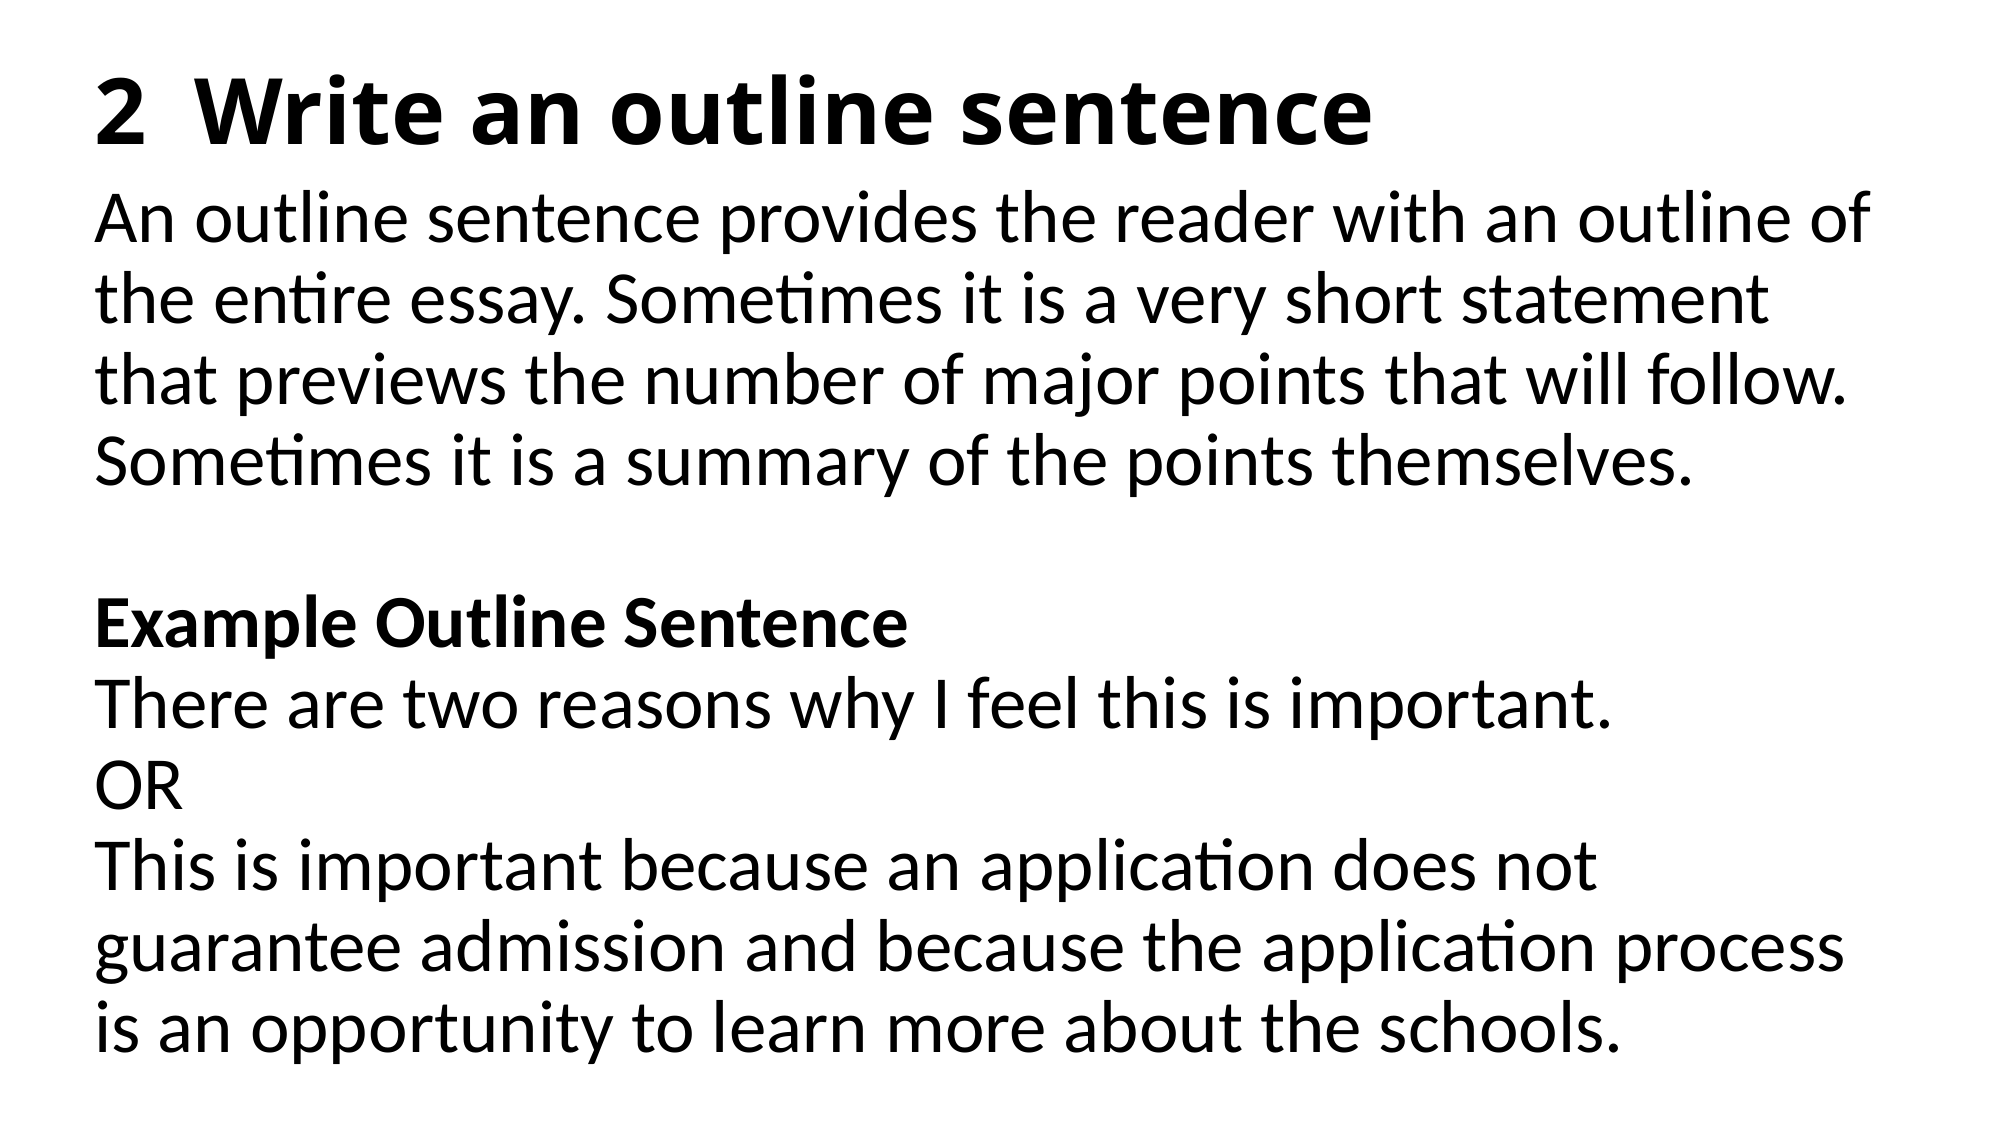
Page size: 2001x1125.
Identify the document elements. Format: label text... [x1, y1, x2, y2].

title 2 Write an outline sentence [79, 59, 1863, 170]
list An outline sentence provides the reader with an outline of the entire essay. Sometimes it is a very short statement that previews the number of major points that will follow. Sometimes it is a summary of the points themselves. Example Outline Sentence There are two reasons why I feel this is important. OR This is important because an application does not guarantee admission and because the application process is an opportunity to learn more about the schools. [79, 170, 1918, 1083]
